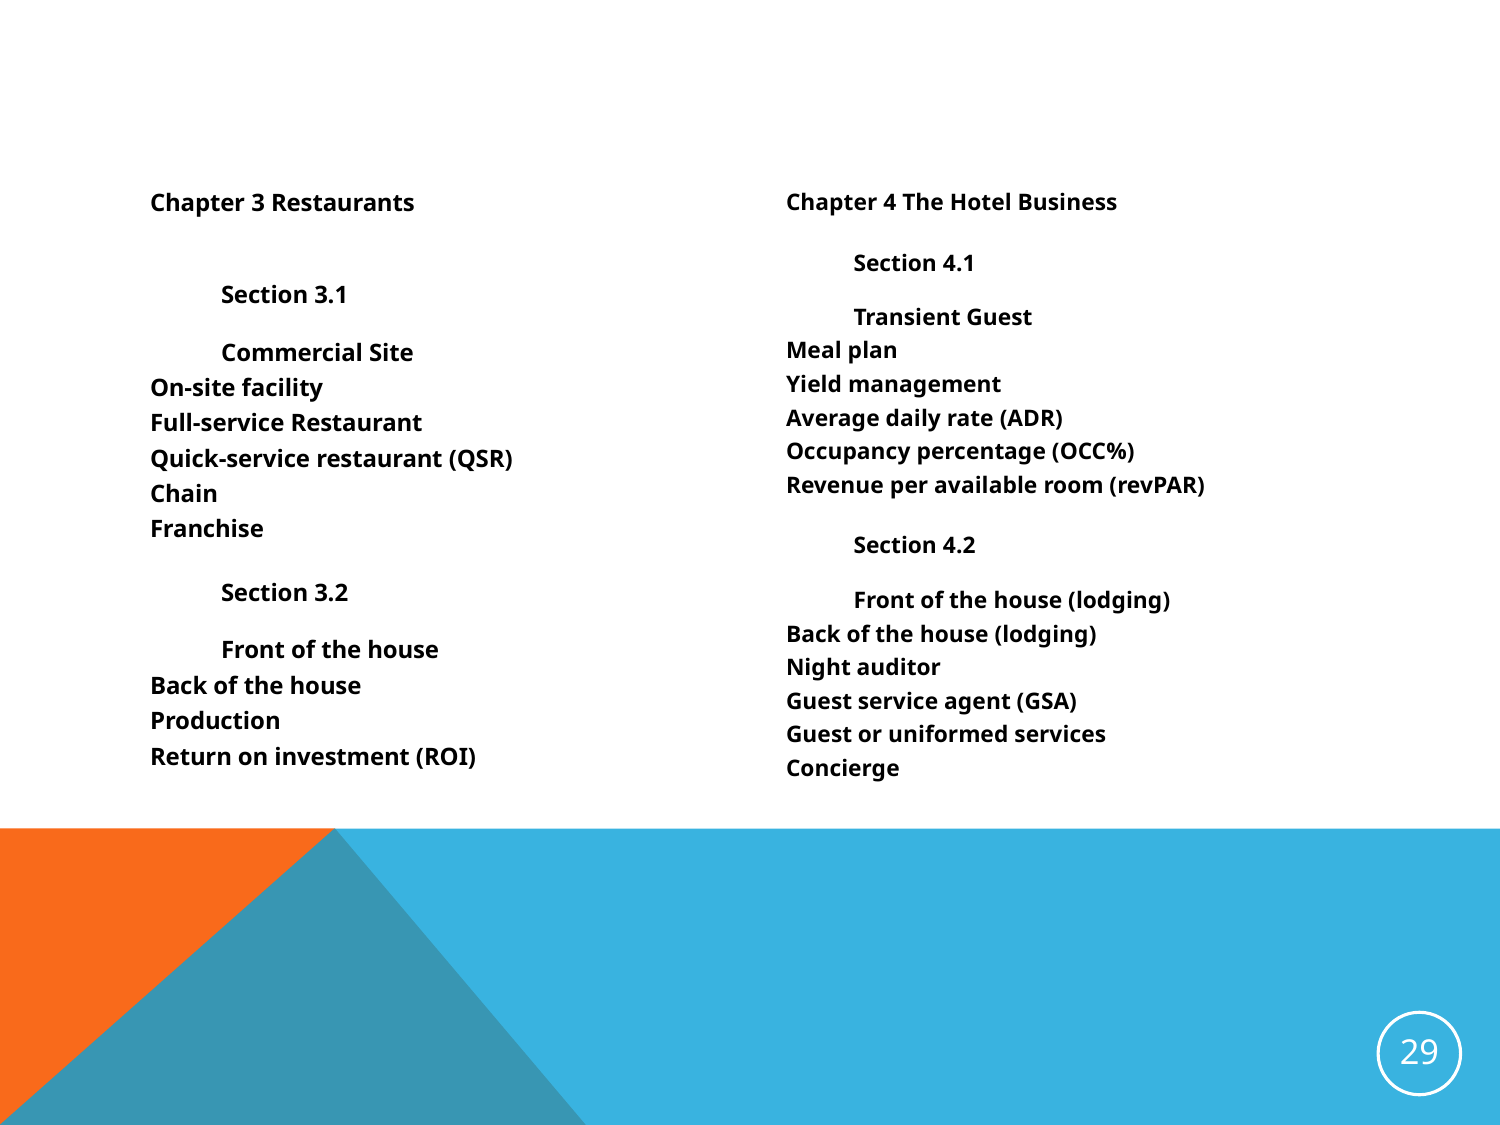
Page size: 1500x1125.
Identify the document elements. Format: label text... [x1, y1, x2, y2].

slide_number 29 [1376, 1010, 1463, 1097]
list Chapter 4 The Hotel Business Section 4.1 Transient Guest Meal plan Yield management Average daily rate (ADR) Occupancy percentage (OCC%) Revenue per available room (revPAR) Section 4.2 Front of the house (lodging) Back of the house (lodging) Night auditor Guest service agent (GSA) Guest or uniformed services Concierge [771, 179, 1296, 789]
list Chapter 3 Restaurants Section 3.1 Commercial Site On-site facility Full-service Restaurant Quick-service restaurant (QSR) Chain Franchise Section 3.2 Front of the house Back of the house Production Return on investment (ROI) [135, 179, 660, 789]
